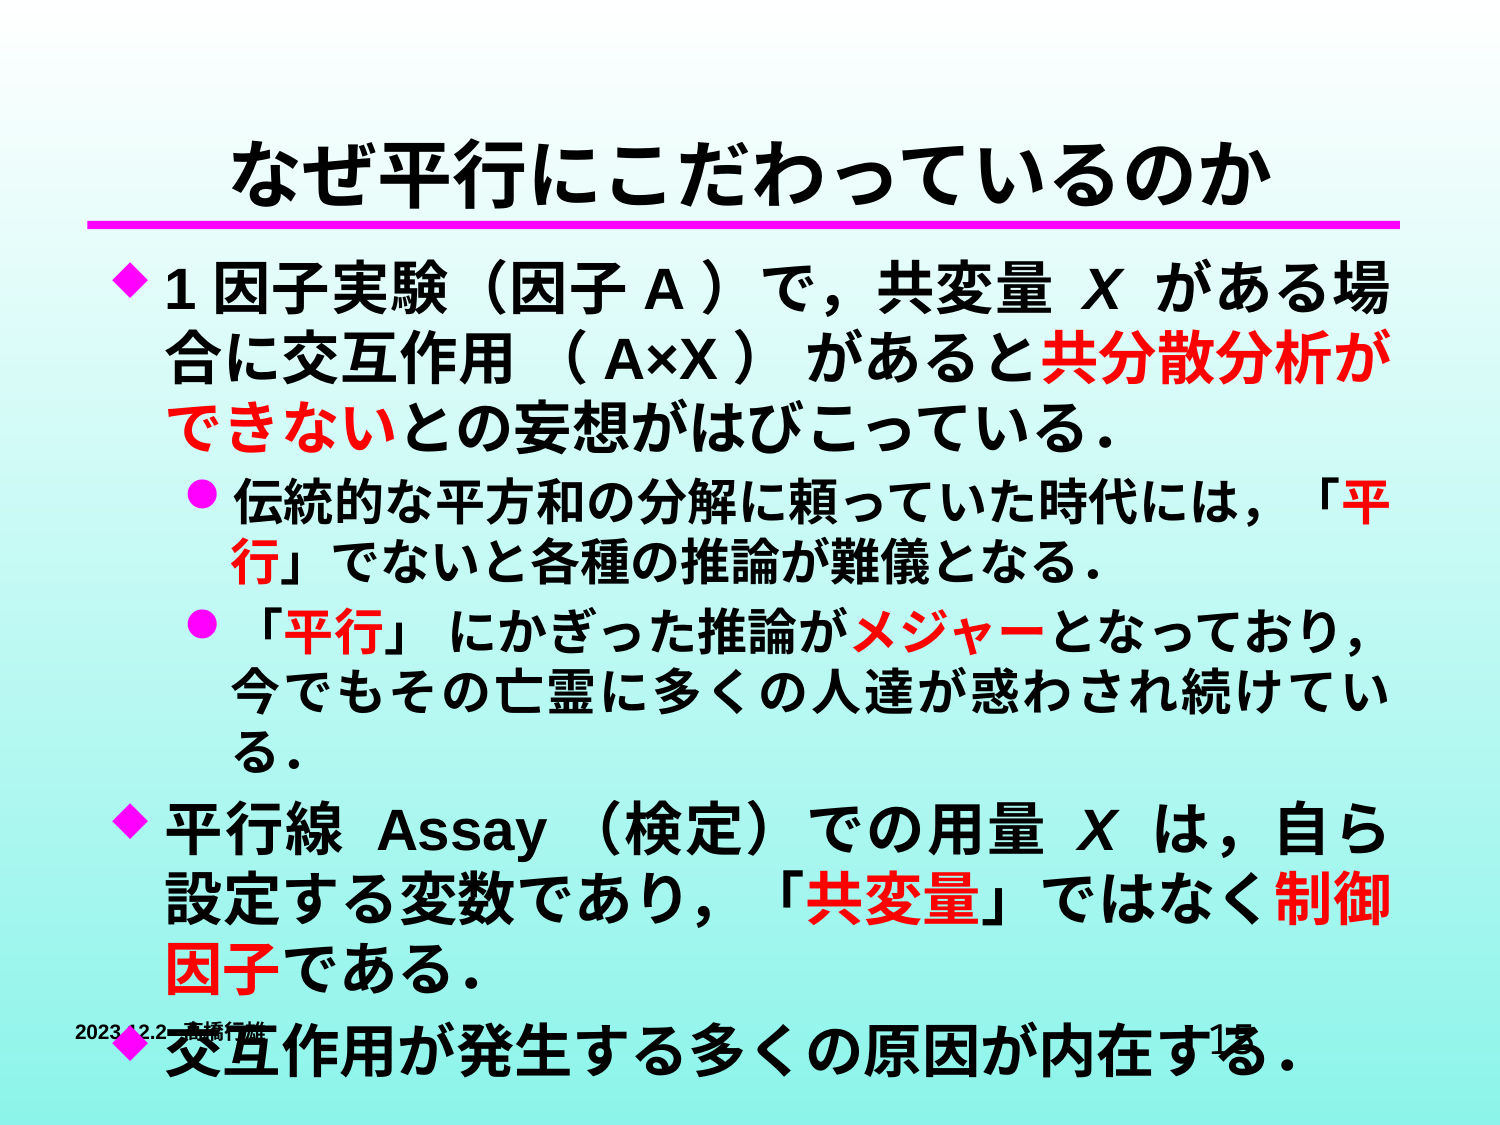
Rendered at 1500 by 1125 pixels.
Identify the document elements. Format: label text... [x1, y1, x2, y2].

list 1因子実験（因子A）で，共変量 X がある場合に交互作用 （A×X） があると共分散分析ができないとの妄想がはびこっている． 伝統的な平方和の分解に頼っていた時代には，「平行」でないと各種の推論が難儀となる． 「平行」 にかぎった推論がメジャーとなっており，今でもその亡霊に多くの人達が惑わされ続けている． 平行線 Assay（検定）での用量 X は，自ら設定する変数であり，「共変量」ではなく制御因子である． 交互作用が発生する多くの原因が内在する． [93, 243, 1407, 988]
title なぜ平行にこだわっているのか [112, 43, 1388, 225]
